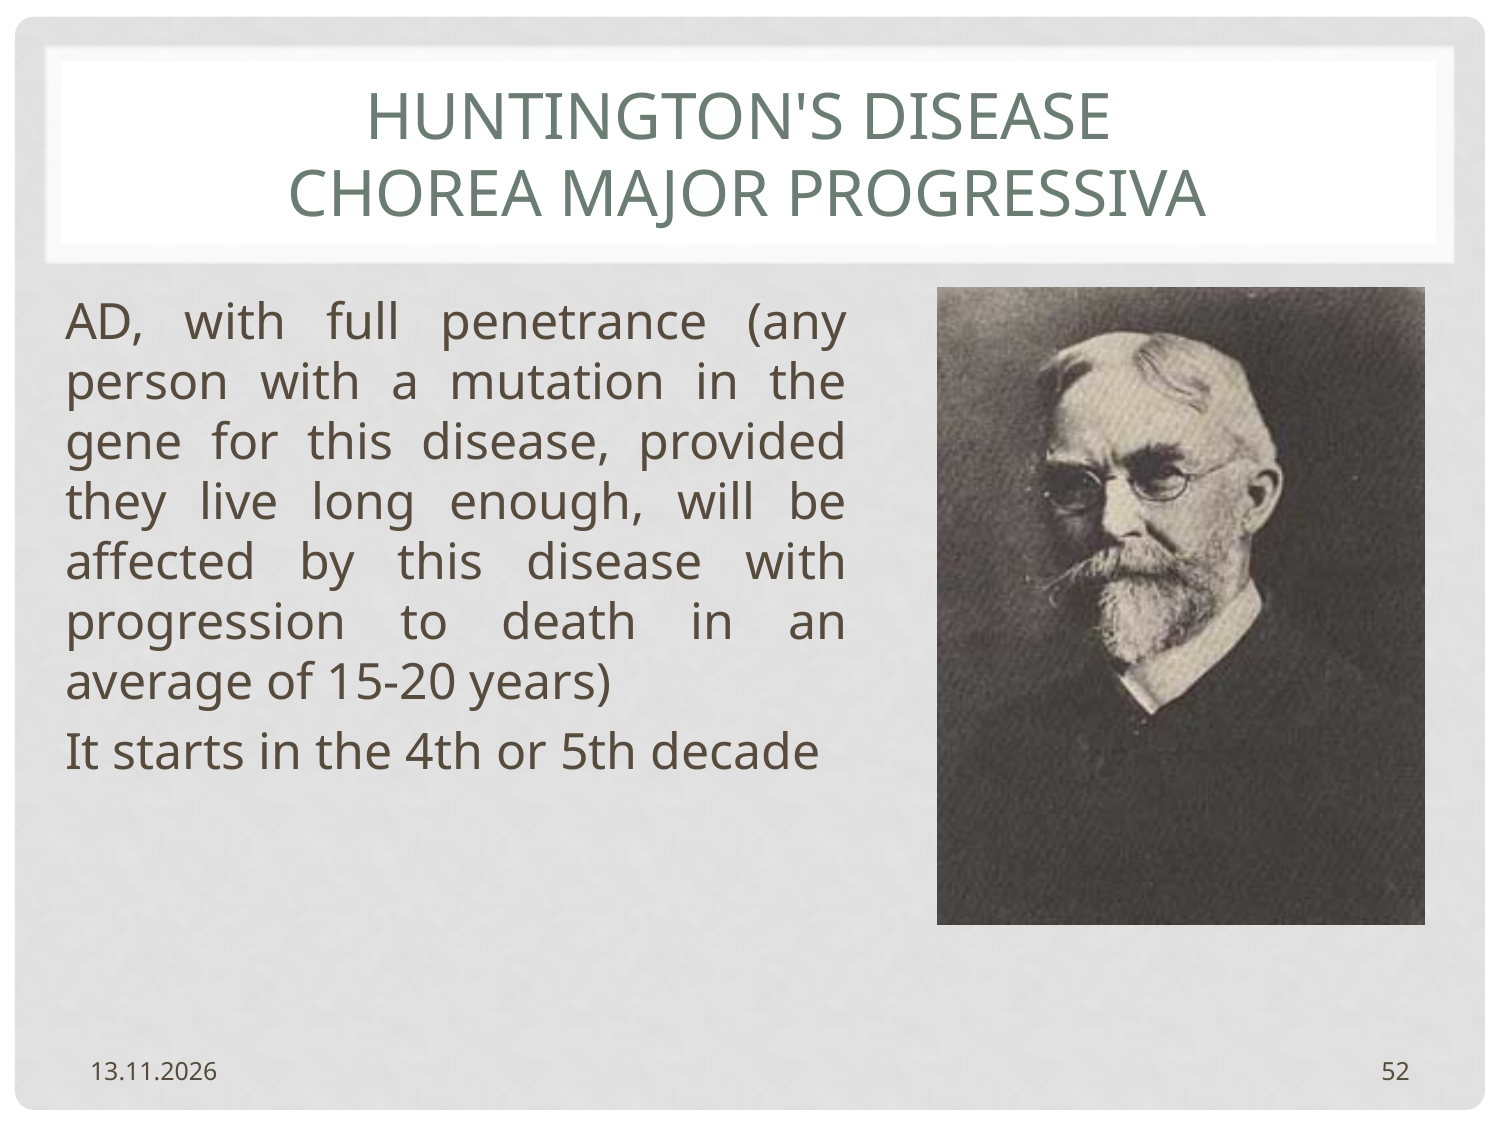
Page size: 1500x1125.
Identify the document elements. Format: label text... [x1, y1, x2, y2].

list AD, with full penetrance (any person with a mutation in the gene for this disease, provided they live long enough, will be affected by this disease with progression to death in an average of 15-20 years) It starts in the 4th or 5th decade [50, 281, 863, 1005]
slide_number 52 [1074, 1042, 1425, 1103]
title HUNTINGTON'S DISEASE Chorea major progressiva [69, 66, 1425, 238]
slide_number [75, 1042, 425, 1103]
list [937, 287, 1426, 926]
